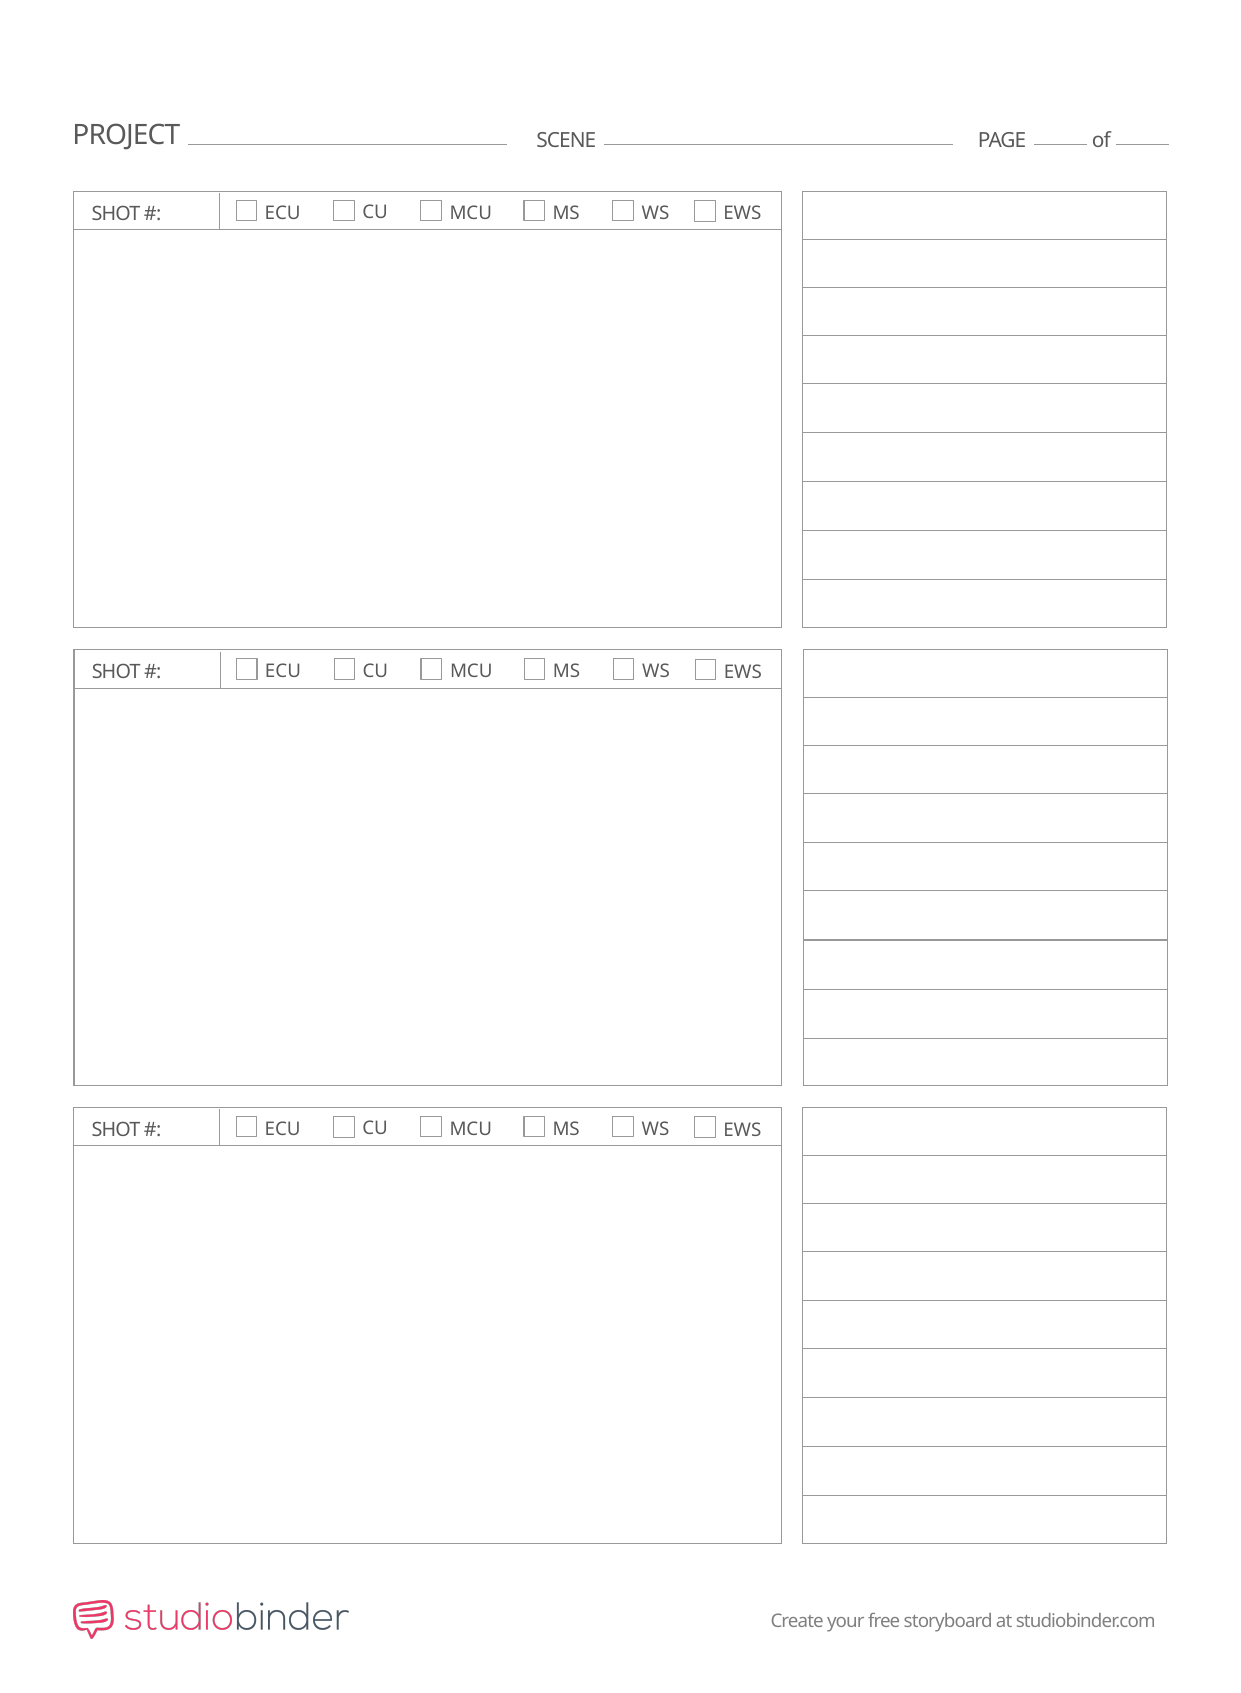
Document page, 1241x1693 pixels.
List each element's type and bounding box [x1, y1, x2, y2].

text_box [73, 649, 1168, 1086]
text_box [72, 191, 1167, 628]
text_box [73, 1600, 1170, 1640]
text_box [72, 1107, 1167, 1544]
text_box [57, 109, 1169, 160]
